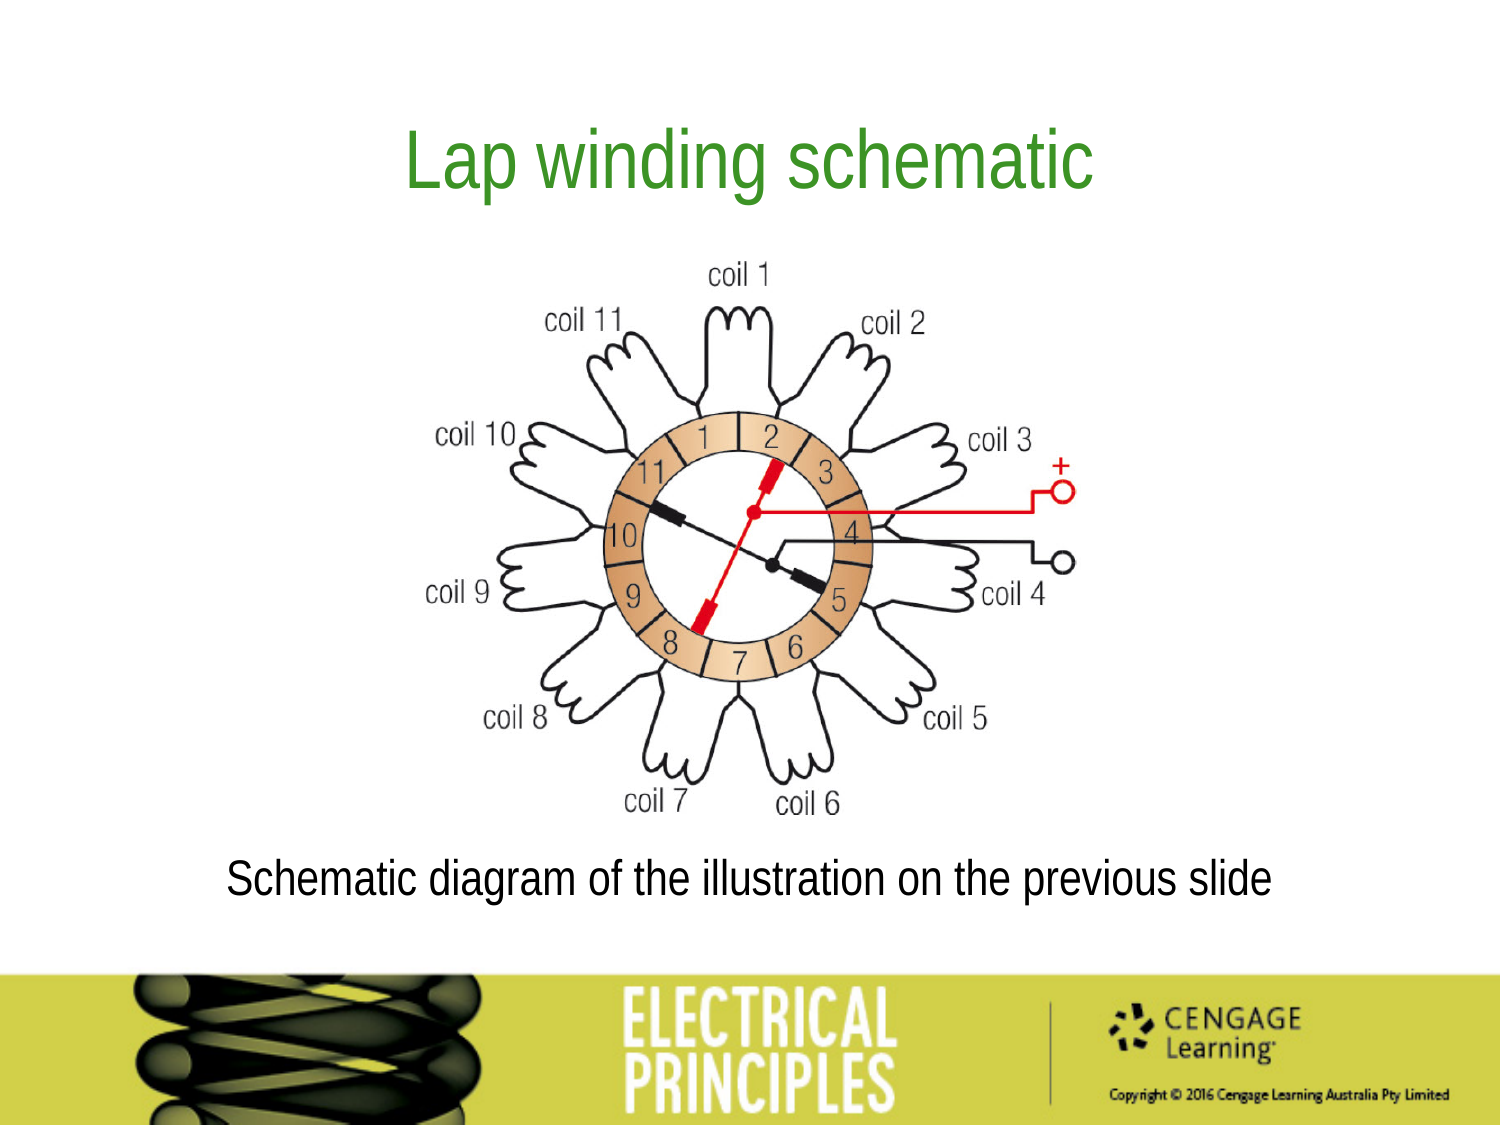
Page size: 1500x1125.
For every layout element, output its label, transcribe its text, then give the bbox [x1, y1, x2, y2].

text_box Schematic diagram of the illustration on the previous slide [100, 838, 1400, 914]
picture [0, 207, 1500, 1125]
title Lap winding schematic [0, 0, 1500, 207]
